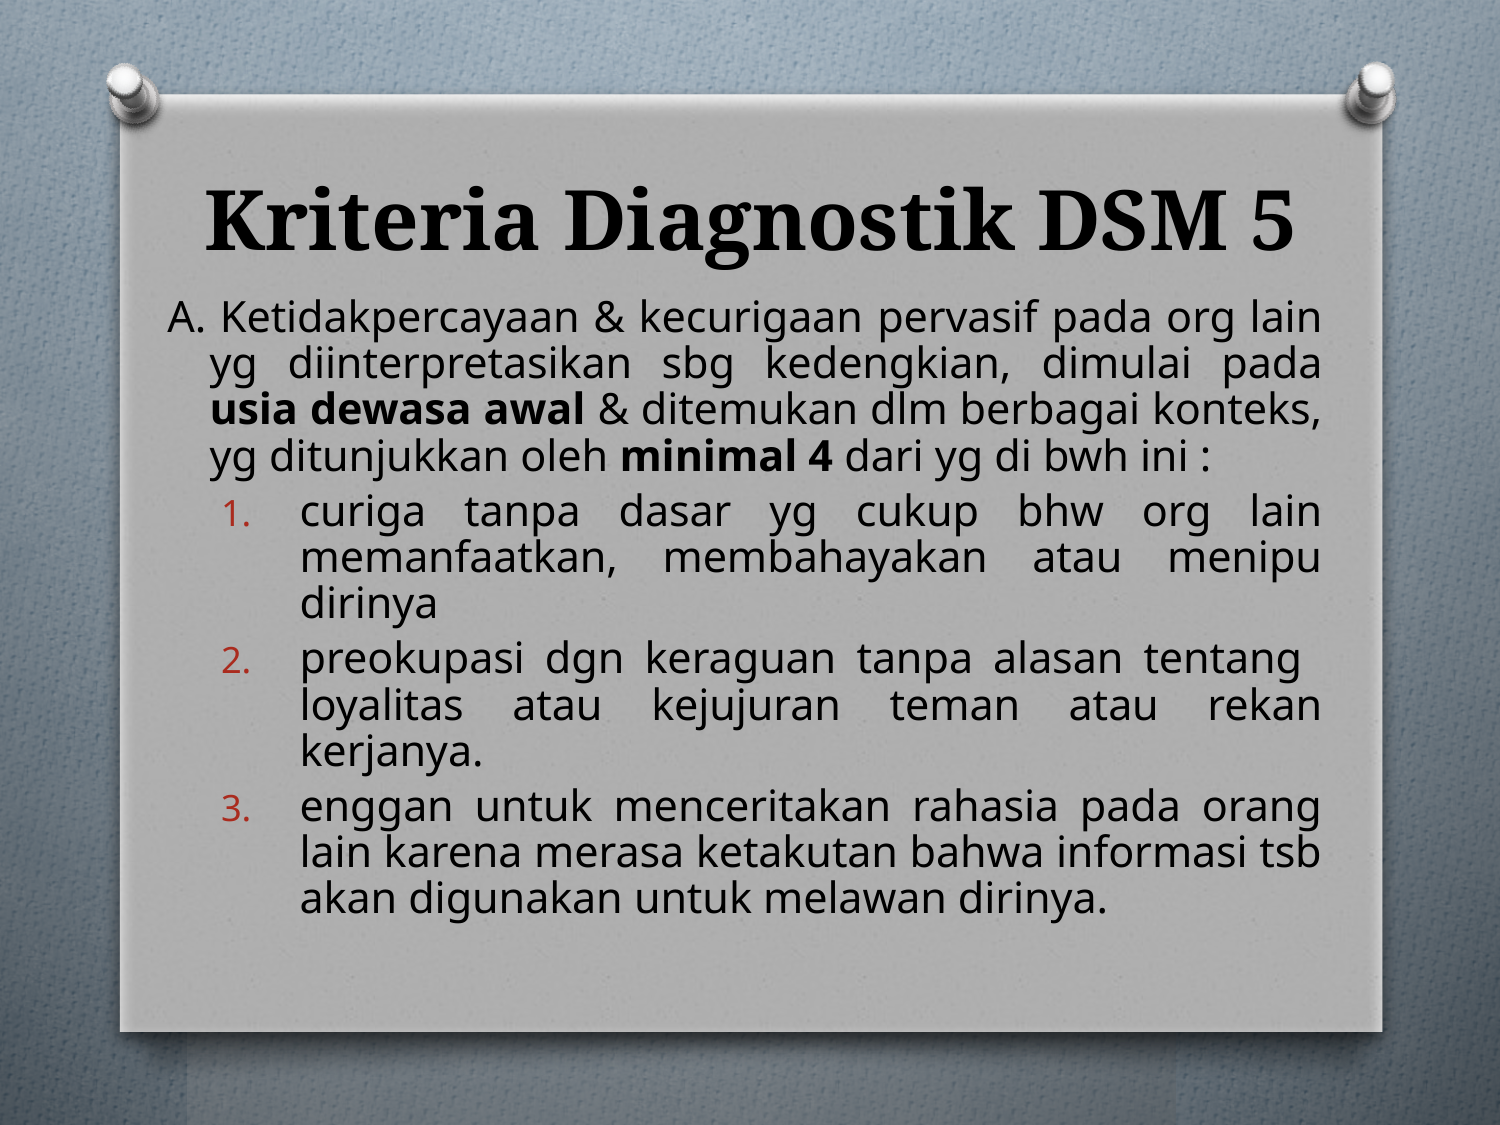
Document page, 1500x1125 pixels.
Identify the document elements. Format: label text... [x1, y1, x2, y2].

picture [75, 29, 198, 153]
picture [1317, 35, 1439, 156]
list A. Ketidakpercayaan & kecurigaan pervasif pada org lain yg diinterpretasikan sbg kedengkian, dimulai pada usia dewasa awal & ditemukan dlm berbagai konteks, yg ditunjukkan oleh minimal 4 dari yg di bwh ini : curiga tanpa dasar yg cukup bhw org lain memanfaatkan, membahayakan atau menipu dirinya preokupasi dgn keraguan tanpa alasan tentang loyalitas atau kejujuran teman atau rekan kerjanya. enggan untuk menceritakan rahasia pada orang lain karena merasa ketakutan bahwa informasi tsb akan digunakan untuk melawan dirinya. [152, 287, 1338, 961]
title Kriteria Diagnostik DSM 5 [179, 134, 1323, 287]
